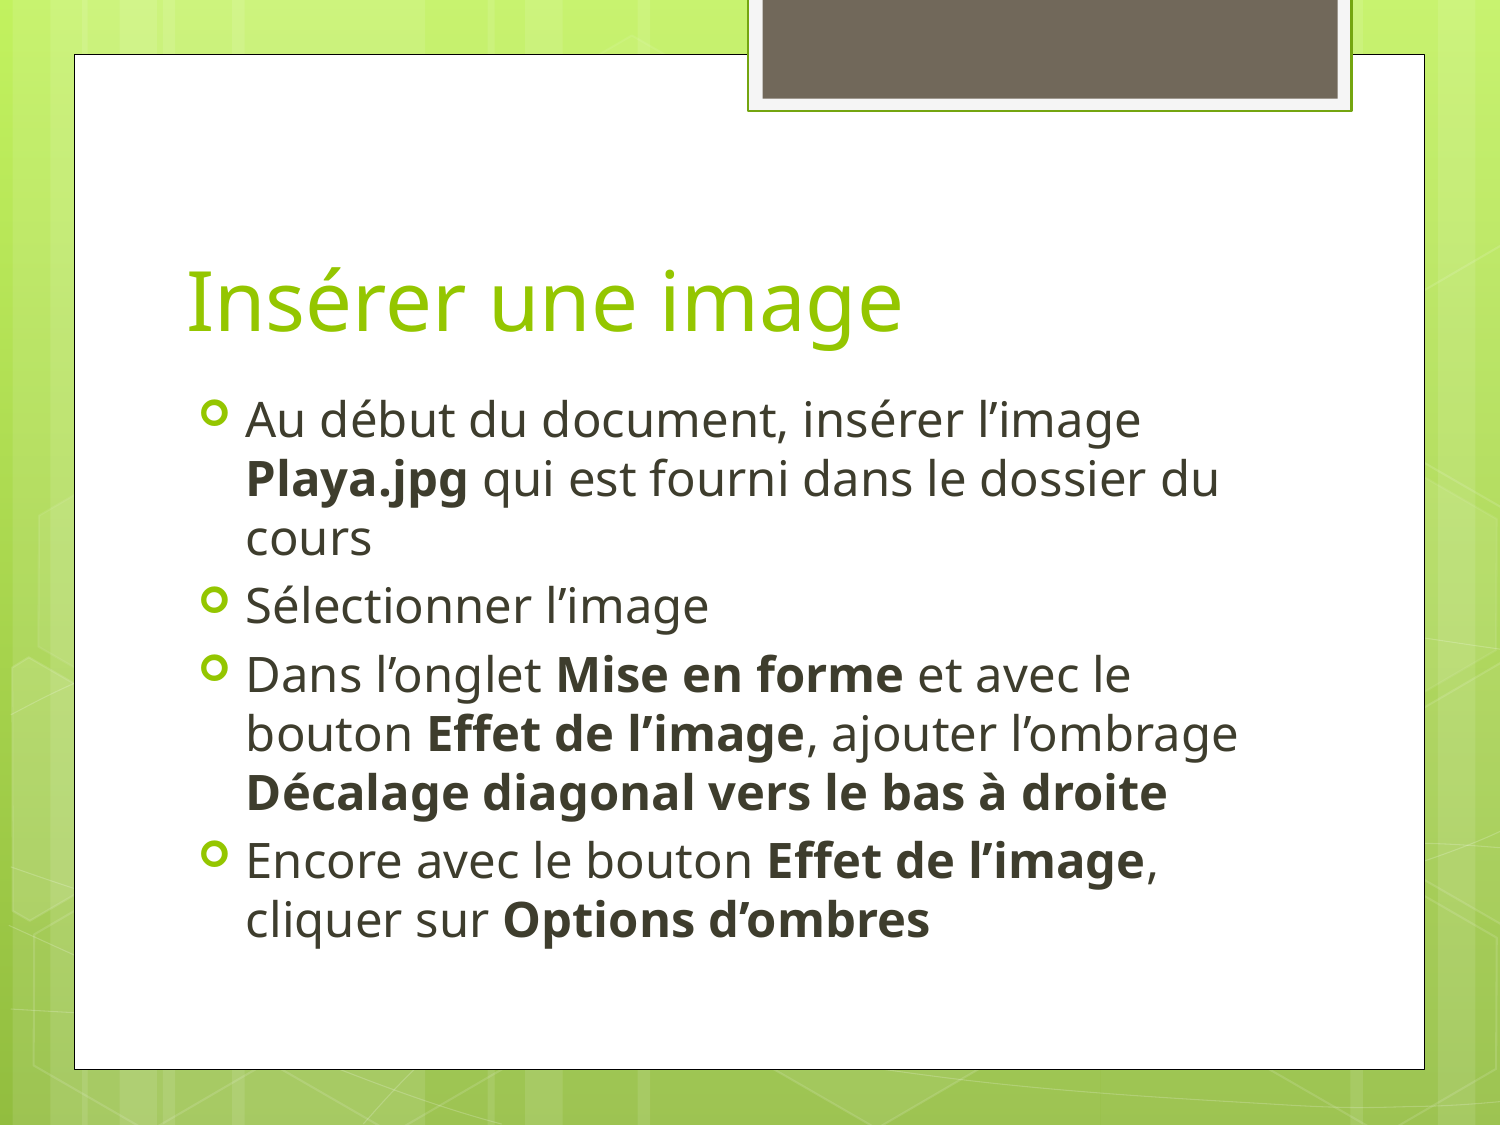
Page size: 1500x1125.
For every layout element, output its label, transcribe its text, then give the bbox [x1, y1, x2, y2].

list Au début du document, insérer l’image Playa.jpg qui est fourni dans le dossier du cours Sélectionner l’image Dans l’onglet Mise en forme et avec le bouton Effet de l’image, ajouter l’ombrage Décalage diagonal vers le bas à droite Encore avec le bouton Effet de l’image, cliquer sur Options d’ombres [171, 381, 1283, 957]
title Insérer une image [171, 168, 1324, 357]
